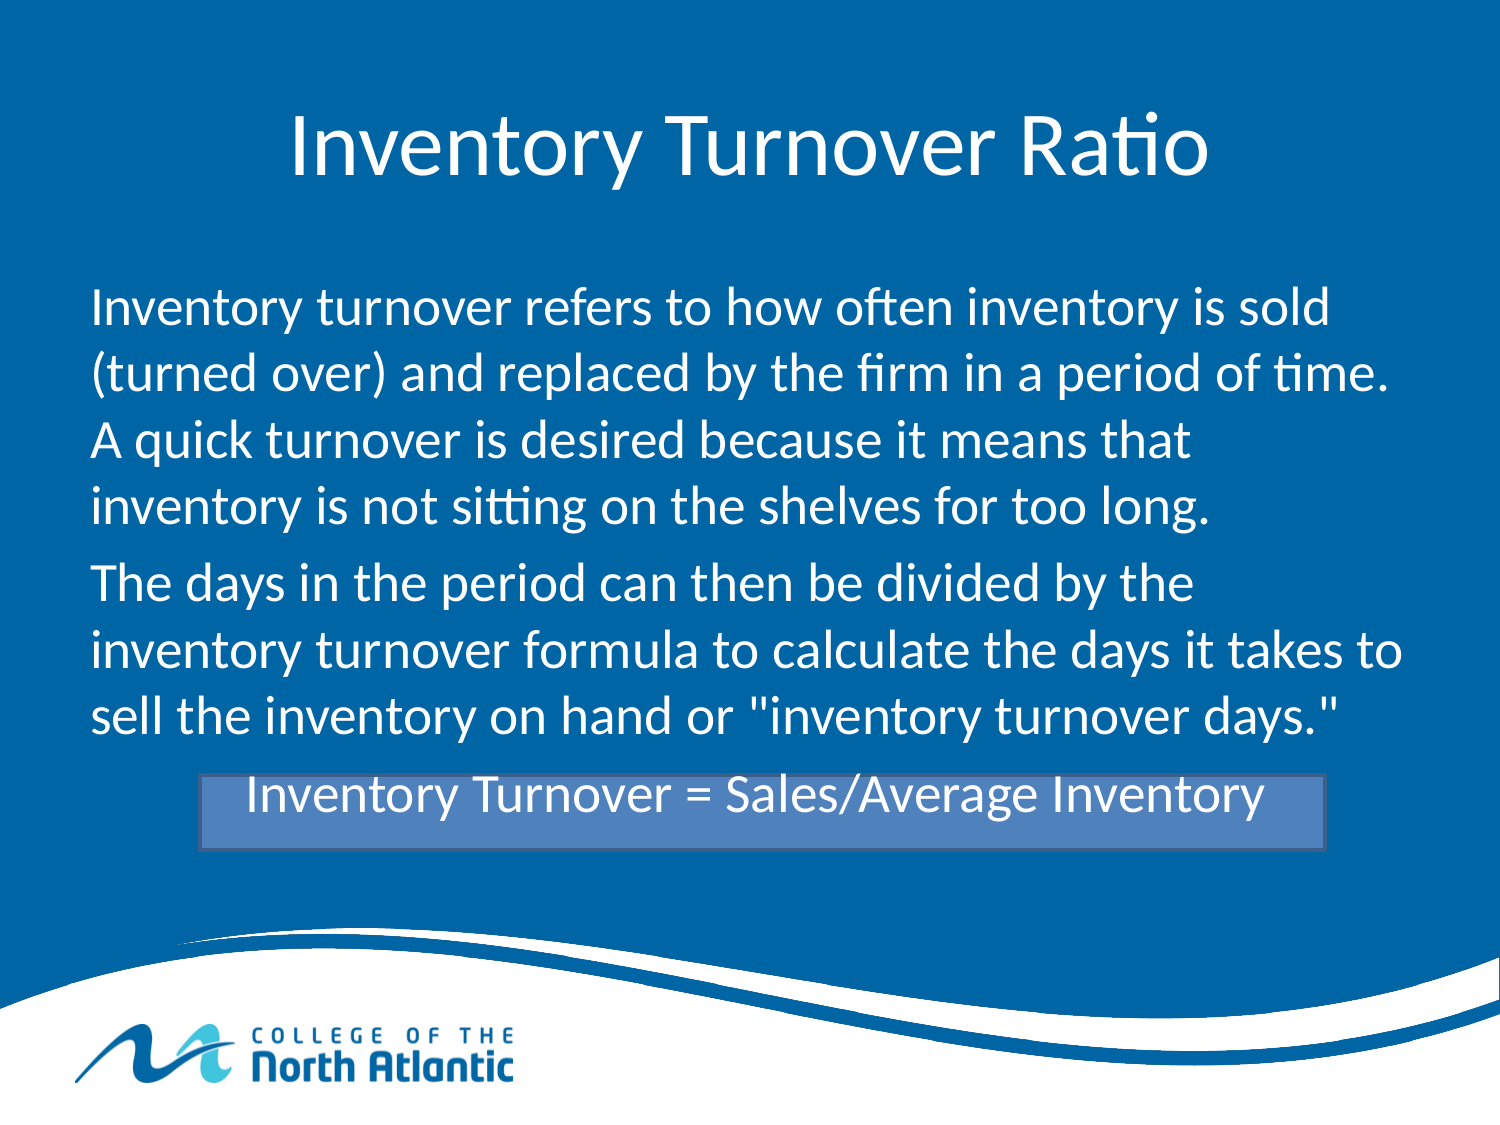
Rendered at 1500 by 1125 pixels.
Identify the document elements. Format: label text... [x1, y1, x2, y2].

picture [0, 928, 1500, 1125]
list Inventory turnover refers to how often inventory is sold (turned over) and replaced by the firm in a period of time. A quick turnover is desired because it means that inventory is not sitting on the shelves for too long. The days in the period can then be divided by the inventory turnover formula to calculate the days it takes to sell the inventory on hand or "inventory turnover days." Inventory Turnover = Sales/Average Inventory [75, 262, 1425, 900]
title Inventory Turnover Ratio [75, 45, 1425, 233]
